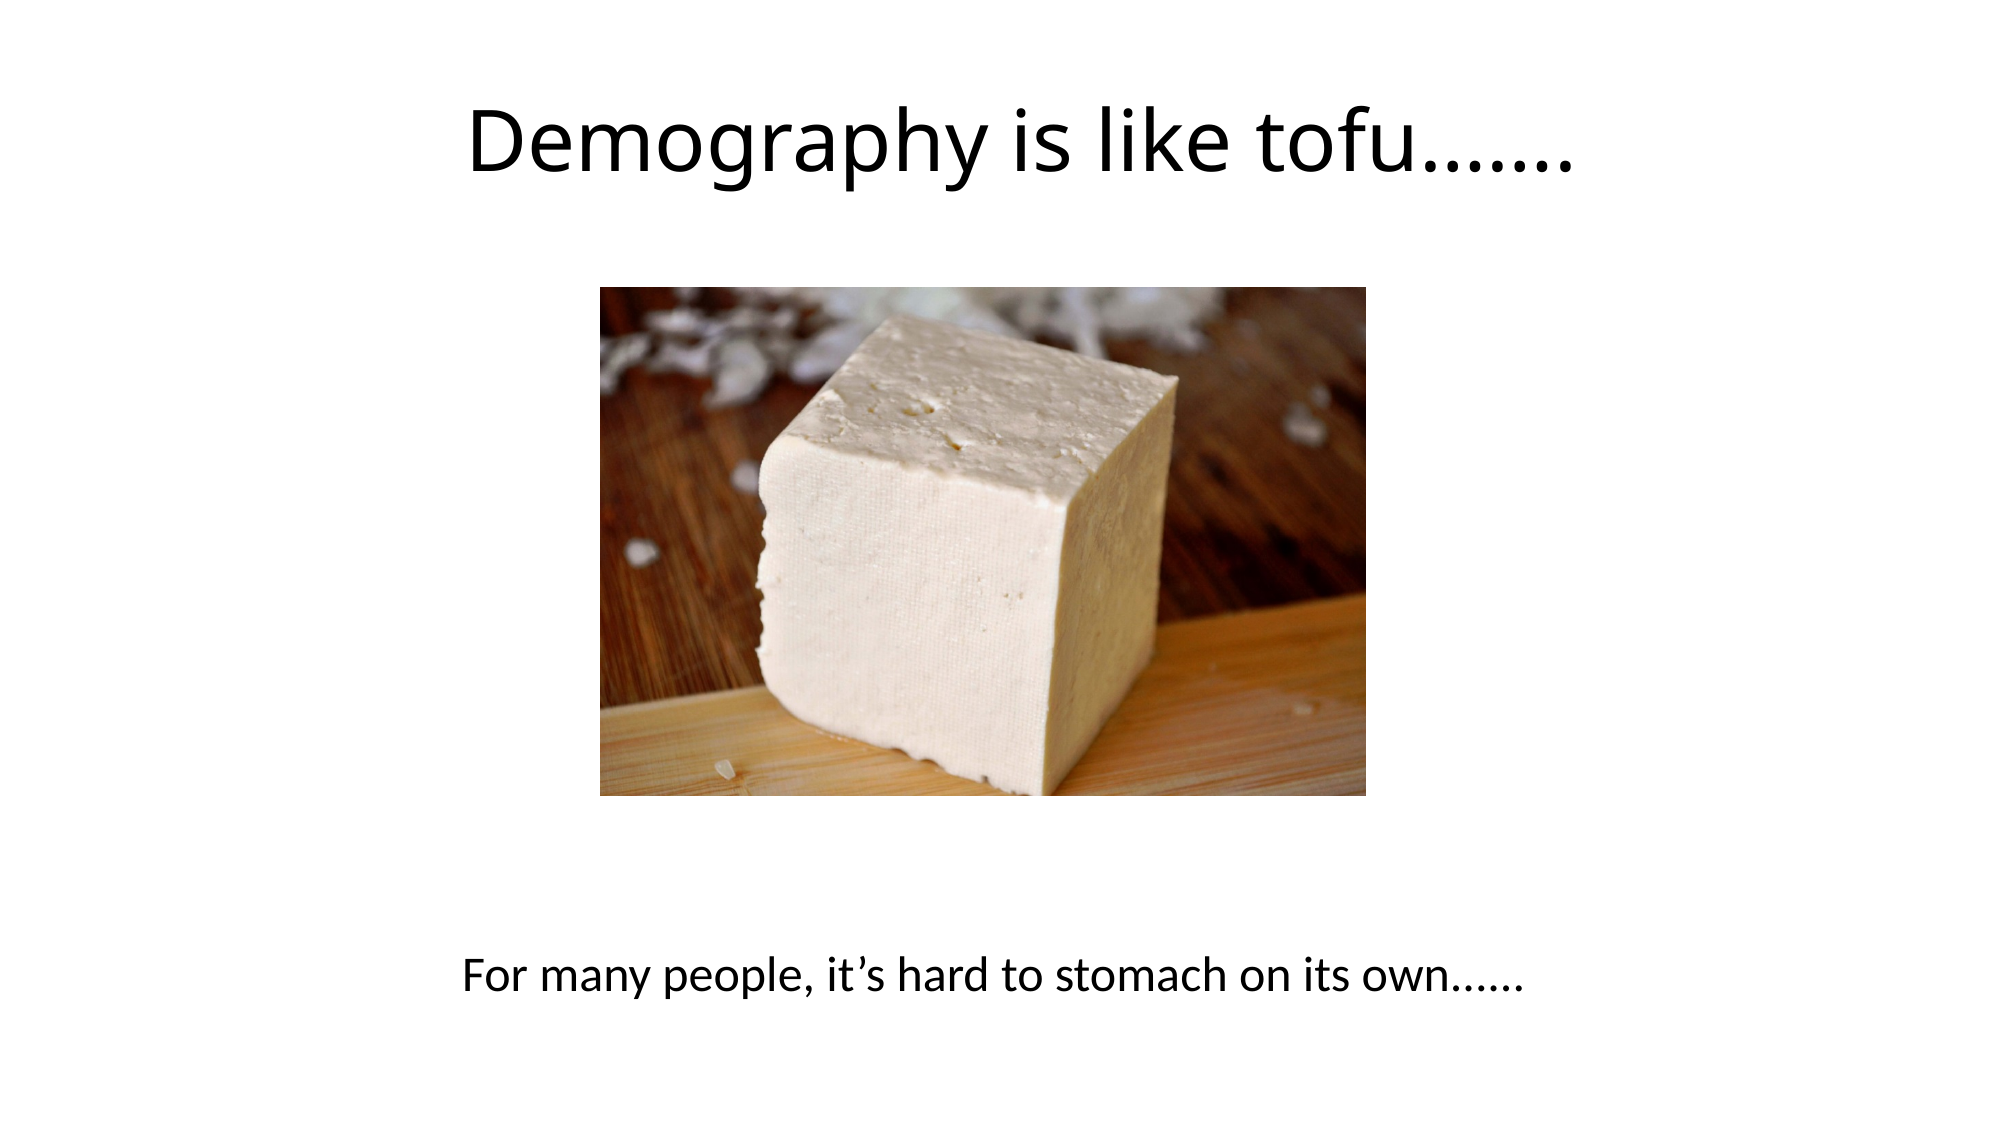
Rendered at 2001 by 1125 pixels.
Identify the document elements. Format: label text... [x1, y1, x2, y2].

picture [599, 287, 1366, 796]
title Demography is like tofu……. [450, 50, 1603, 238]
list For many people, it’s hard to stomach on its own...... [287, 324, 1700, 1113]
